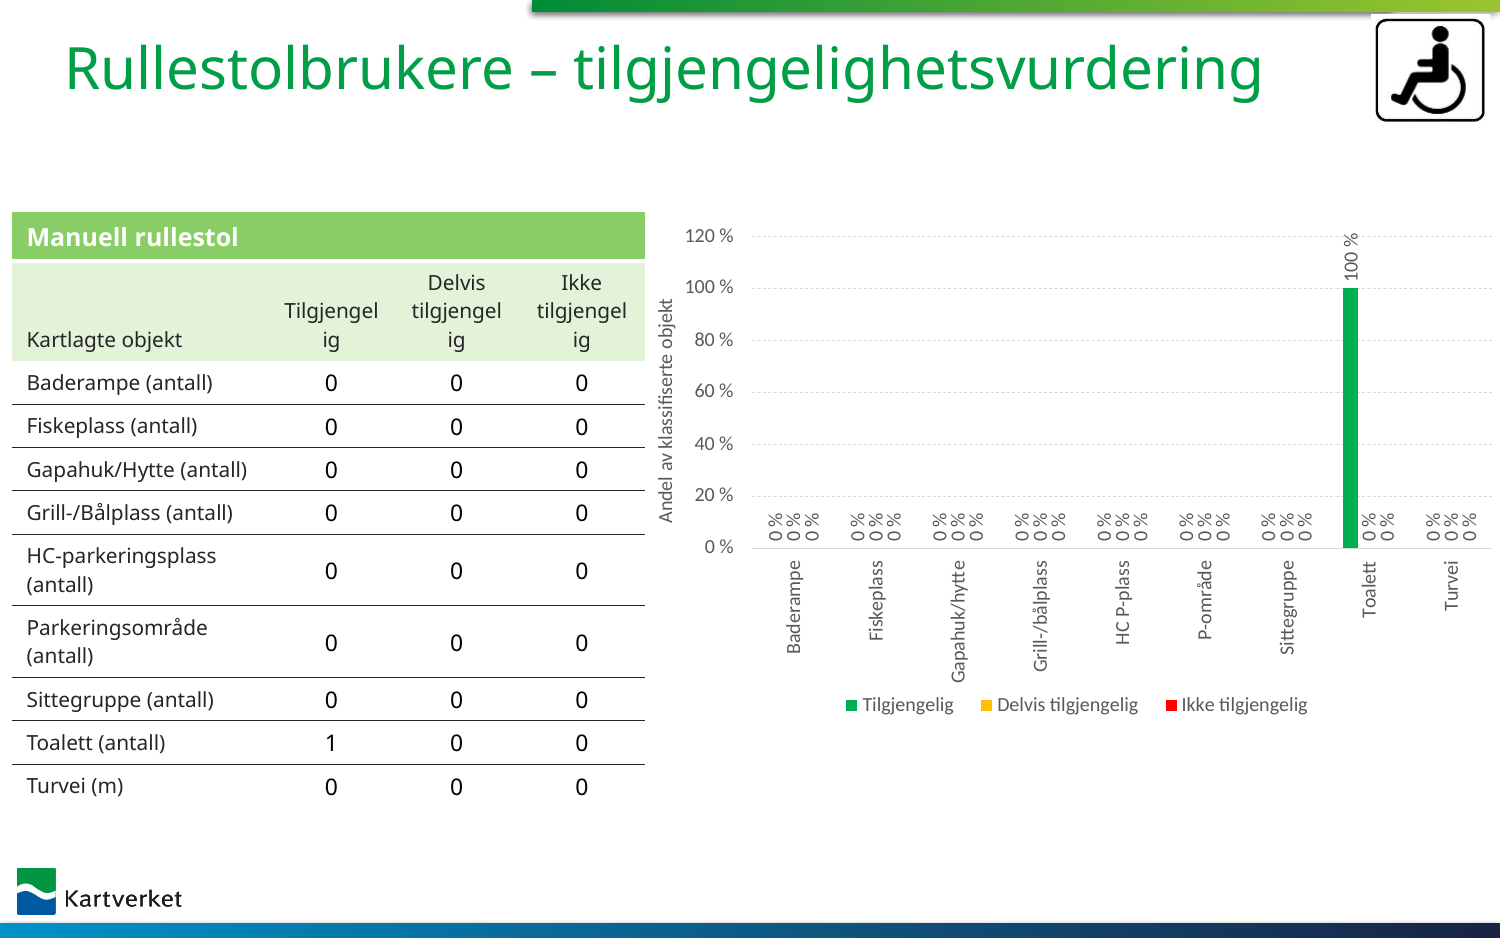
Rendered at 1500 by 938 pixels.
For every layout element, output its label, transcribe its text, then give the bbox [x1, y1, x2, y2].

table_cell Ikke tilgjengelig [519, 263, 638, 361]
table_cell Gapahuk/Hytte (antall) [12, 448, 269, 490]
table_cell Grill-/Bålplass (antall) [12, 491, 269, 534]
table_cell 0 [519, 721, 645, 764]
table_cell 0 [519, 678, 638, 720]
picture [1371, 13, 1491, 127]
table_cell 0 [394, 491, 519, 534]
text_box Rullestolbrukere – tilgjengelighetsvurdering [49, 12, 1372, 109]
table_cell 0 [269, 448, 394, 490]
table_cell Tilgjengelig [269, 263, 394, 361]
table_cell 0 [519, 491, 638, 534]
table_cell 0 [519, 448, 638, 490]
table_cell Toalett (antall) [12, 721, 269, 764]
table_cell 0 [269, 535, 394, 605]
table_header Manuell rullestol [12, 212, 645, 259]
table_cell 0 [269, 361, 394, 404]
table_cell 0 [394, 721, 519, 764]
table_cell 0 [519, 405, 638, 447]
table_cell HC-parkeringsplass (antall) [12, 535, 269, 605]
table_cell 0 [394, 361, 519, 404]
table_cell 0 [269, 491, 394, 534]
table_cell 0 [269, 765, 394, 807]
table_cell 0 [269, 678, 394, 720]
table_cell 0 [394, 448, 519, 490]
table_cell Fiskeplass (antall) [12, 405, 269, 447]
table_cell Baderampe (antall) [12, 361, 269, 404]
table_cell 0 [394, 606, 519, 677]
table_cell 0 [269, 405, 394, 447]
table_cell Turvei (m) [12, 765, 269, 807]
table_cell 0 [269, 606, 394, 677]
table_cell 0 [519, 765, 645, 807]
table_cell 0 [394, 765, 519, 807]
table_cell 1 [269, 721, 394, 764]
table_cell Kartlagte objekt [12, 263, 269, 361]
table_cell Delvis tilgjengelig [394, 263, 519, 361]
table_cell 0 [519, 535, 638, 605]
table_cell Parkeringsområde (antall) [12, 606, 269, 677]
table_cell 0 [394, 405, 519, 447]
table_cell Sittegruppe (antall) [12, 678, 269, 720]
table_cell 0 [394, 678, 519, 720]
table_cell 0 [519, 361, 638, 404]
picture [643, 218, 1500, 728]
table_cell 0 [394, 535, 519, 605]
table_cell 0 [519, 606, 638, 677]
